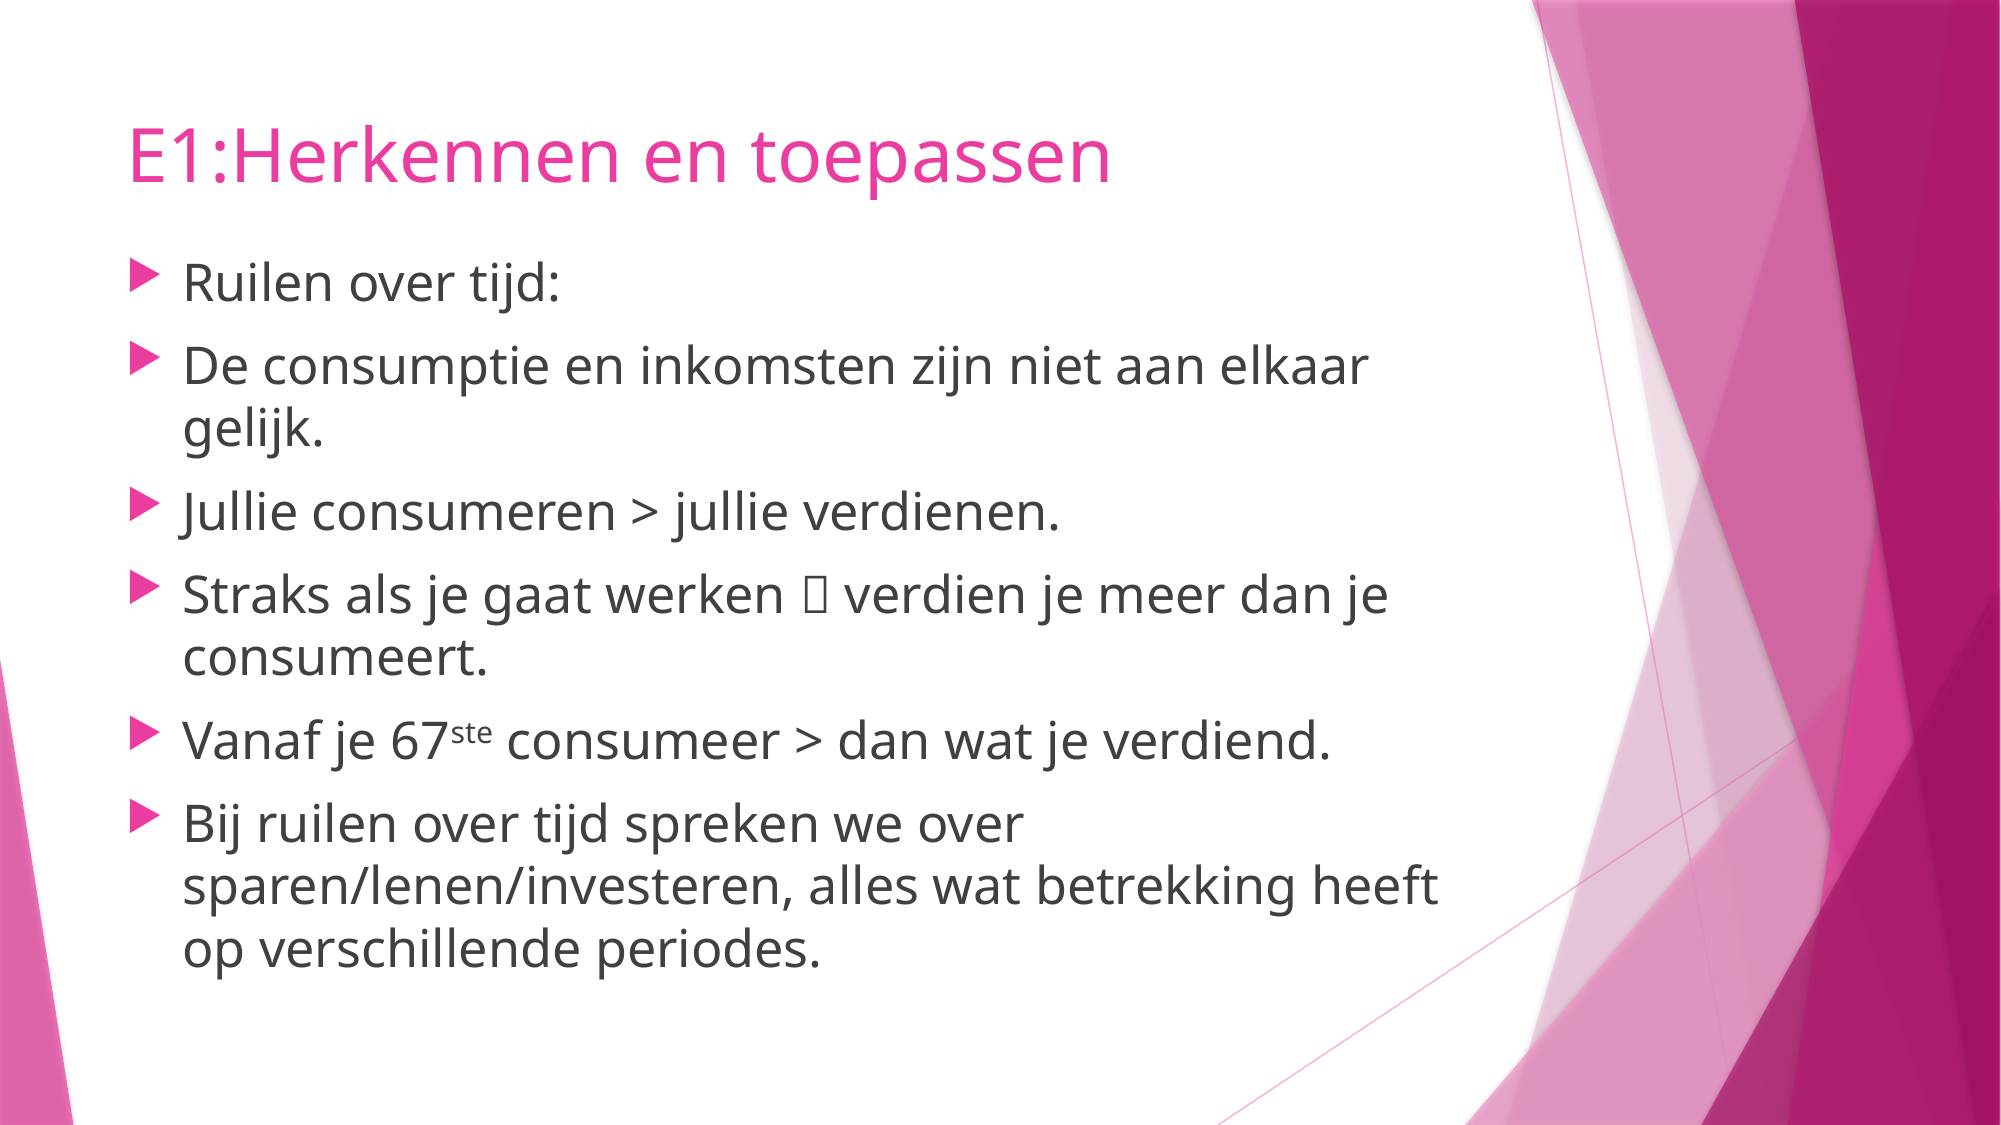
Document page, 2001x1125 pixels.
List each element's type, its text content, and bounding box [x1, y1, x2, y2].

list Ruilen over tijd: De consumptie en inkomsten zijn niet aan elkaar gelijk. Jullie consumeren > jullie verdienen. Straks als je gaat werken  verdien je meer dan je consumeert. Vanaf je 67ste consumeer > dan wat je verdiend. Bij ruilen over tijd spreken we over sparen/lenen/investeren, alles wat betrekking heeft op verschillende periodes. [111, 241, 1522, 1094]
title E1:Herkennen en toepassen [111, 99, 1522, 241]
